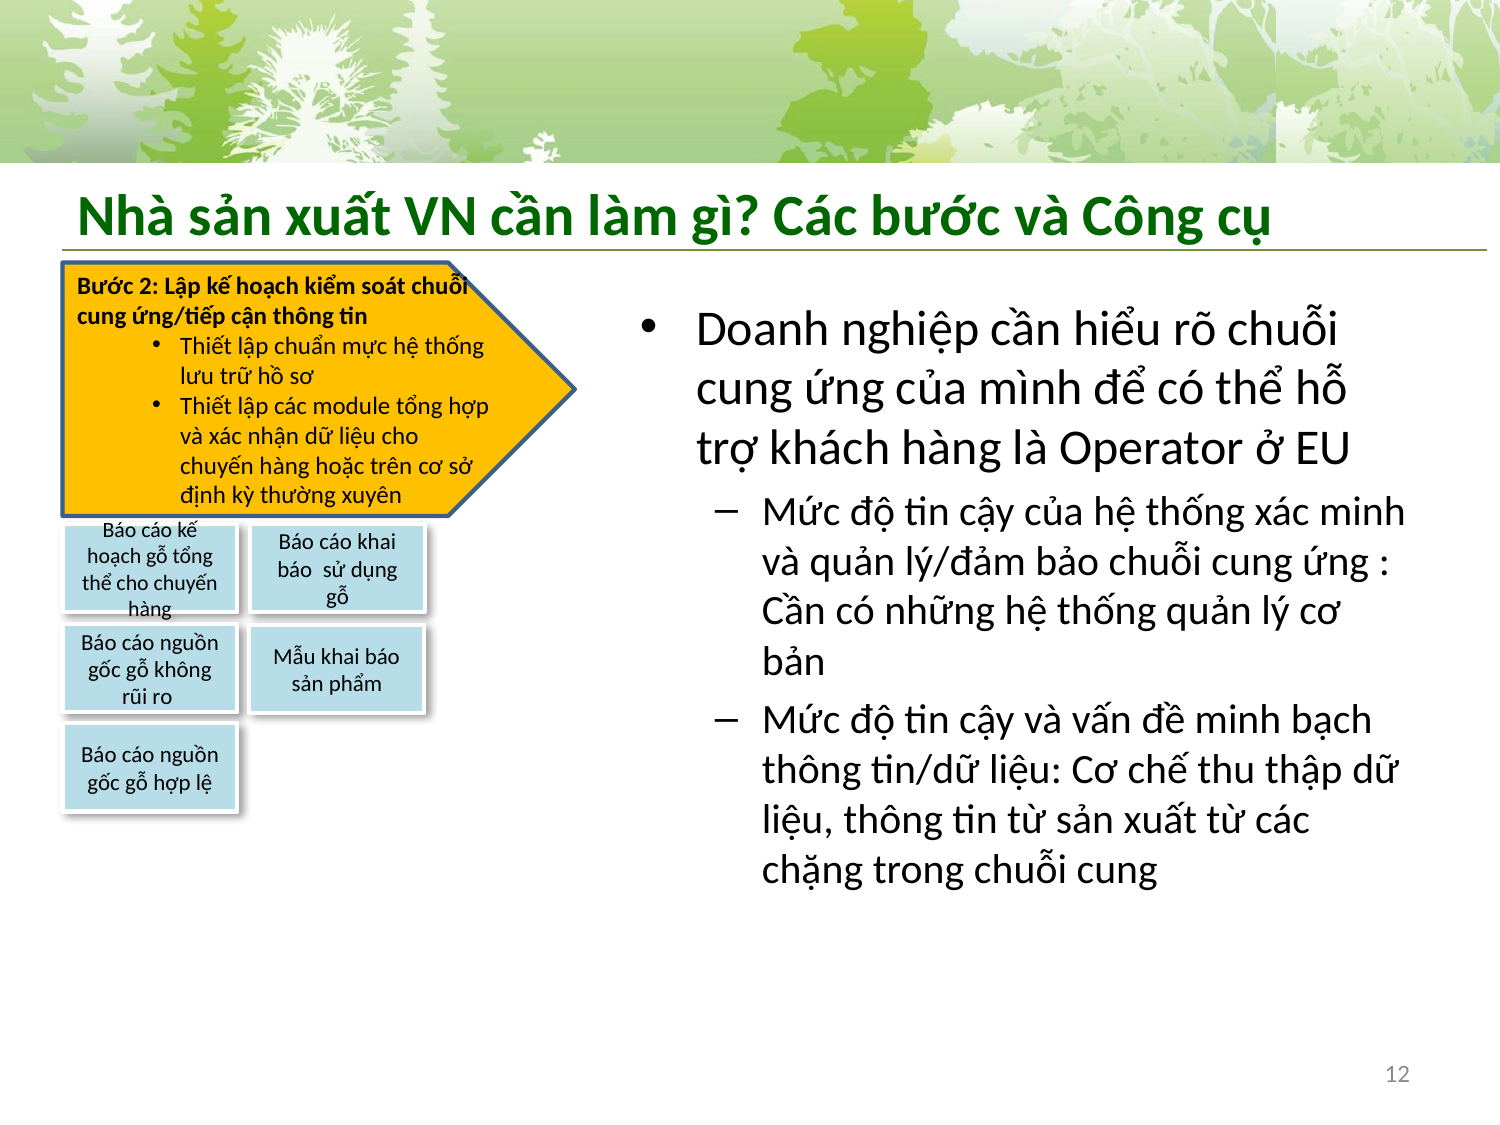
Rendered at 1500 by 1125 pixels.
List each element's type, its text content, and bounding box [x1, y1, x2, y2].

text_box Báo cáo kế hoạch gỗ tổng thể cho chuyến hàng [60, 522, 239, 614]
text_box Báo cáo nguồn gốc gỗ hợp lệ [60, 721, 239, 814]
text_box Báo cáo nguồn gốc gỗ không rũi ro [60, 622, 239, 714]
picture [0, 0, 1500, 163]
text_box Bước 2: Lập kế hoạch kiểm soát chuỗi cung ứng/tiếp cận thông tin Thiết lập chuẩn mực hệ thống lưu trữ hồ sơ Thiết lập các module tổng hợp và xác nhận dữ liệu cho chuyến hàng hoặc trên cơ sở định kỳ thường xuyên [60, 260, 577, 519]
slide_number 12 [1074, 1042, 1425, 1103]
text_box Báo cáo khai báo sử dụng gỗ [248, 522, 427, 614]
list Doanh nghiệp cần hiểu rõ chuỗi cung ứng của mình để có thể hỗ trợ khách hàng là Operator ở EU Mức độ tin cậy của hệ thống xác minh và quản lý/đảm bảo chuỗi cung ứng : Cần có những hệ thống quản lý cơ bản Mức độ tin cậy và vấn đề minh bạch thông tin/dữ liệu: Cơ chế thu thập dữ liệu, thông tin từ sản xuất từ các chặng trong chuỗi cung [624, 287, 1425, 1005]
text_box Mẫu khai báo sản phẩm [247, 623, 426, 715]
title Nhà sản xuất VN cần làm gì? Các bước và Công cụ [62, 174, 1350, 250]
